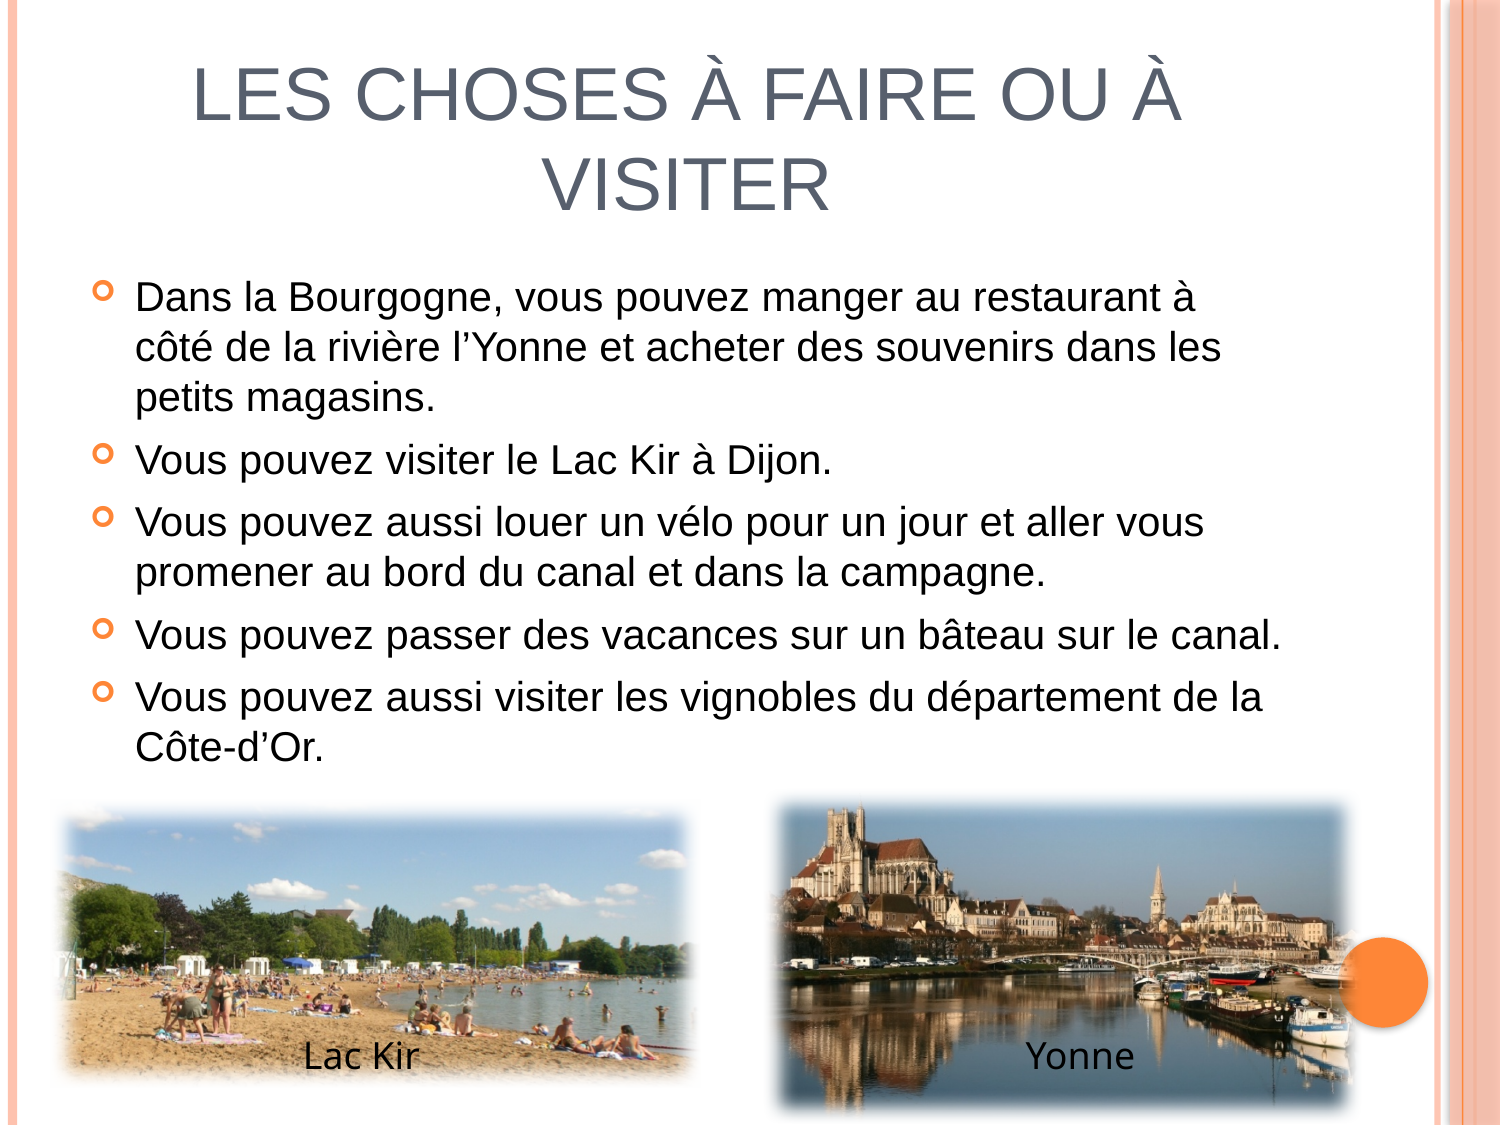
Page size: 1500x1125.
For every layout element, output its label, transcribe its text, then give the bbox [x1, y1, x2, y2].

picture [49, 799, 701, 1088]
title Les choses à faire ou à visiter [75, 45, 1300, 233]
picture [761, 786, 1363, 1125]
list Dans la Bourgogne, vous pouvez manger au restaurant à côté de la rivière l’Yonne et acheter des souvenirs dans les petits magasins. Vous pouvez visiter le Lac Kir à Dijon. Vous pouvez aussi louer un vélo pour un jour et aller vous promener au bord du canal et dans la campagne. Vous pouvez passer des vacances sur un bâteau sur le canal. Vous pouvez aussi visiter les vignobles du département de la Côte-d’Or. [74, 262, 1301, 1063]
